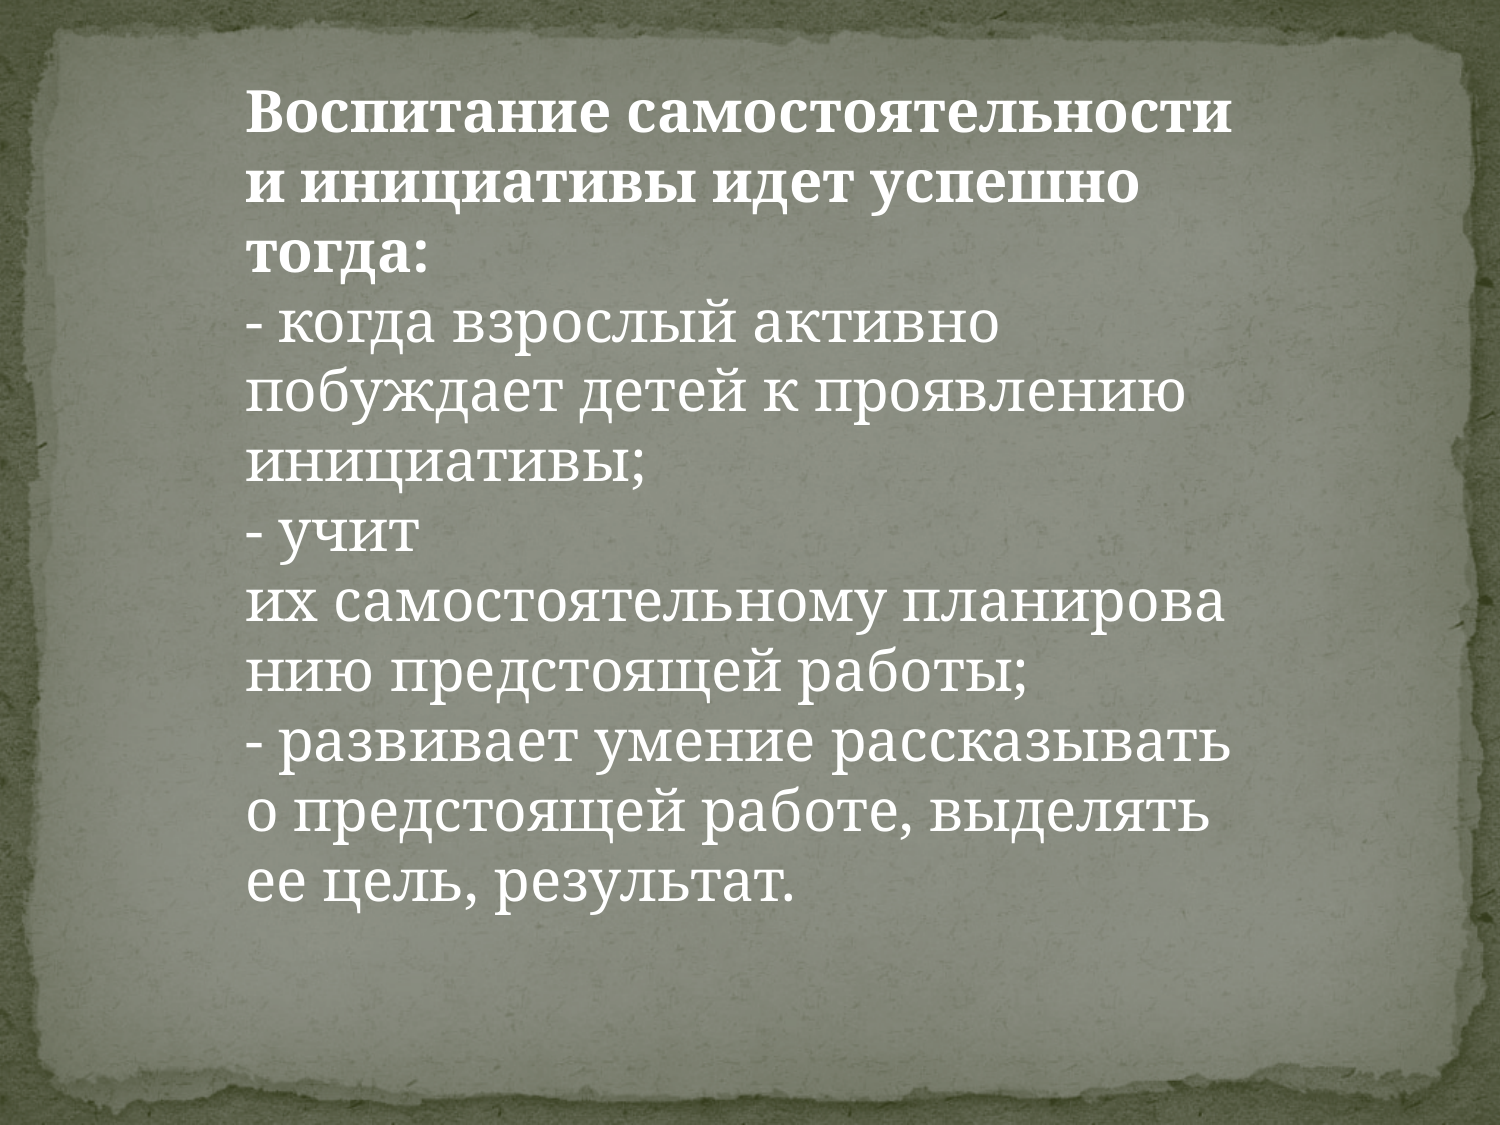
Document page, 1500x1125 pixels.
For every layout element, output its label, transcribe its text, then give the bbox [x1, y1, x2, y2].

text_box Воспитание самостоятельности и инициативы идет успешно тогда: - когда взрослый активно побуждает детей к проявлению инициативы; - учит их самостоятельному планированию предстоящей работы; - развивает умение рассказывать о предстоящей работе, выделять ее цель, результат. [230, 66, 1270, 921]
